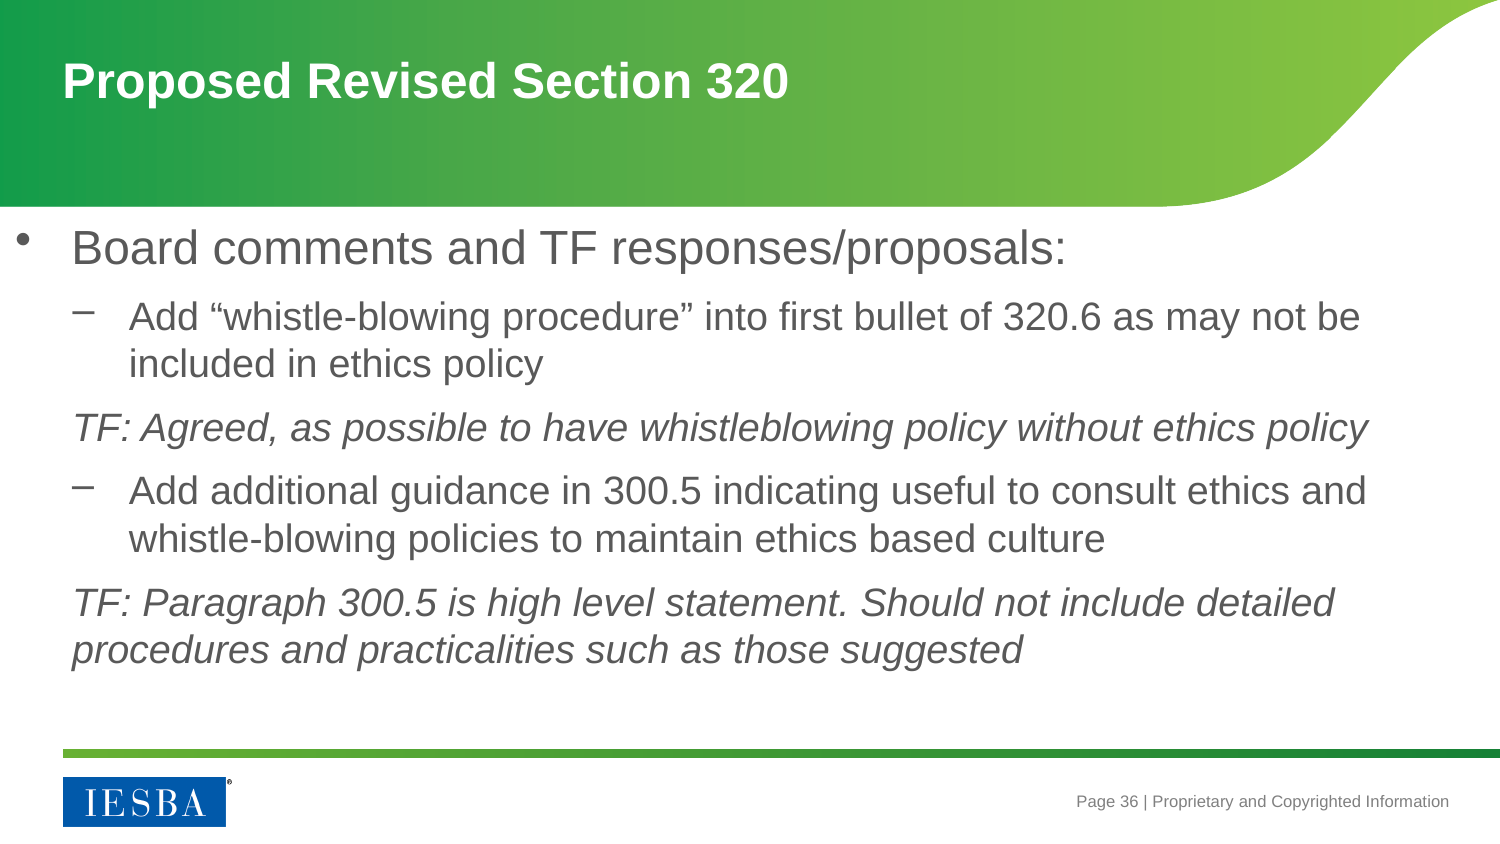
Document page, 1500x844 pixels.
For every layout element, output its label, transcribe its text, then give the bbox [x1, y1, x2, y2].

list Board comments and TF responses/proposals: Add “whistle-blowing procedure” into first bullet of 320.6 as may not be included in ethics policy TF: Agreed, as possible to have whistleblowing policy without ethics policy Add additional guidance in 300.5 indicating useful to consult ethics and whistle-blowing policies to maintain ethics based culture TF: Paragraph 300.5 is high level statement. Should not include detailed procedures and practicalities such as those suggested [0, 209, 1500, 747]
picture [63, 777, 232, 827]
picture [0, 0, 1500, 207]
title Proposed Revised Section 320 [62, 75, 1300, 142]
